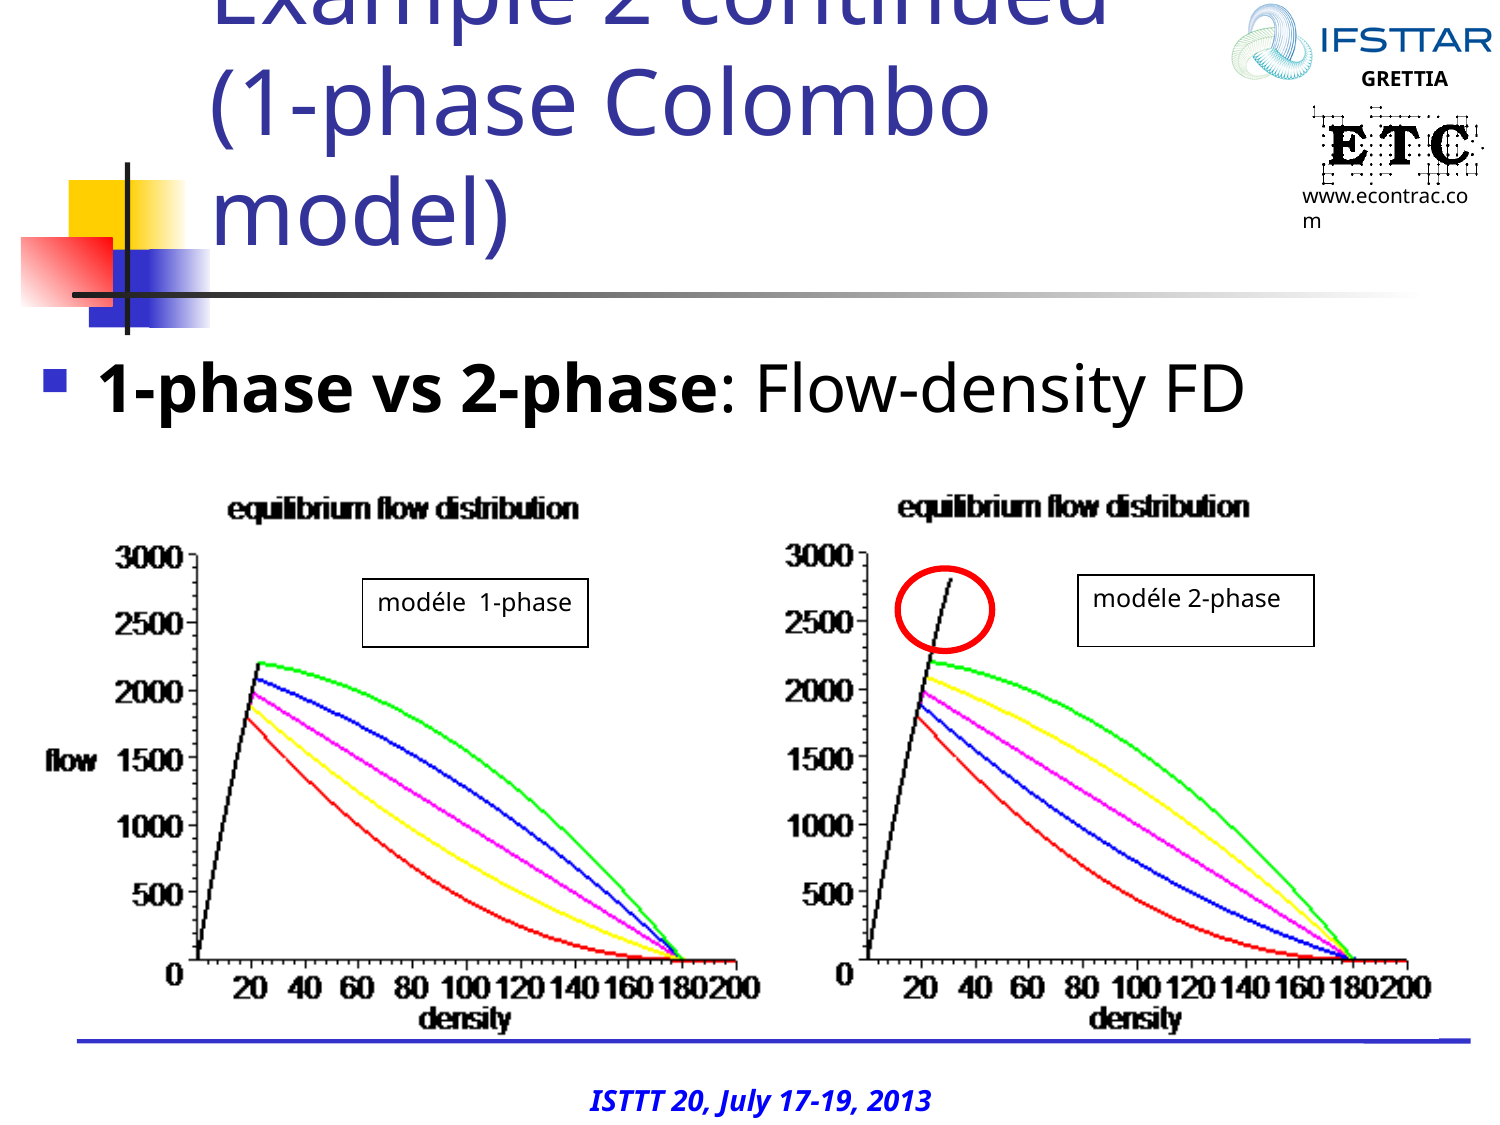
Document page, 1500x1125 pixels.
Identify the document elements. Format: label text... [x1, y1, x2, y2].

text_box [40, 491, 1439, 1040]
picture [1230, 2, 1494, 82]
picture [1312, 105, 1484, 185]
footer ISTTT 20, July 17-19, 2013 [64, 1042, 1465, 1125]
picture [1409, 74, 1417, 82]
title Example 2 continued (1-phase Colombo model) [194, 30, 1306, 272]
list 1-phase vs 2-phase: Flow-density FD [25, 337, 1483, 463]
